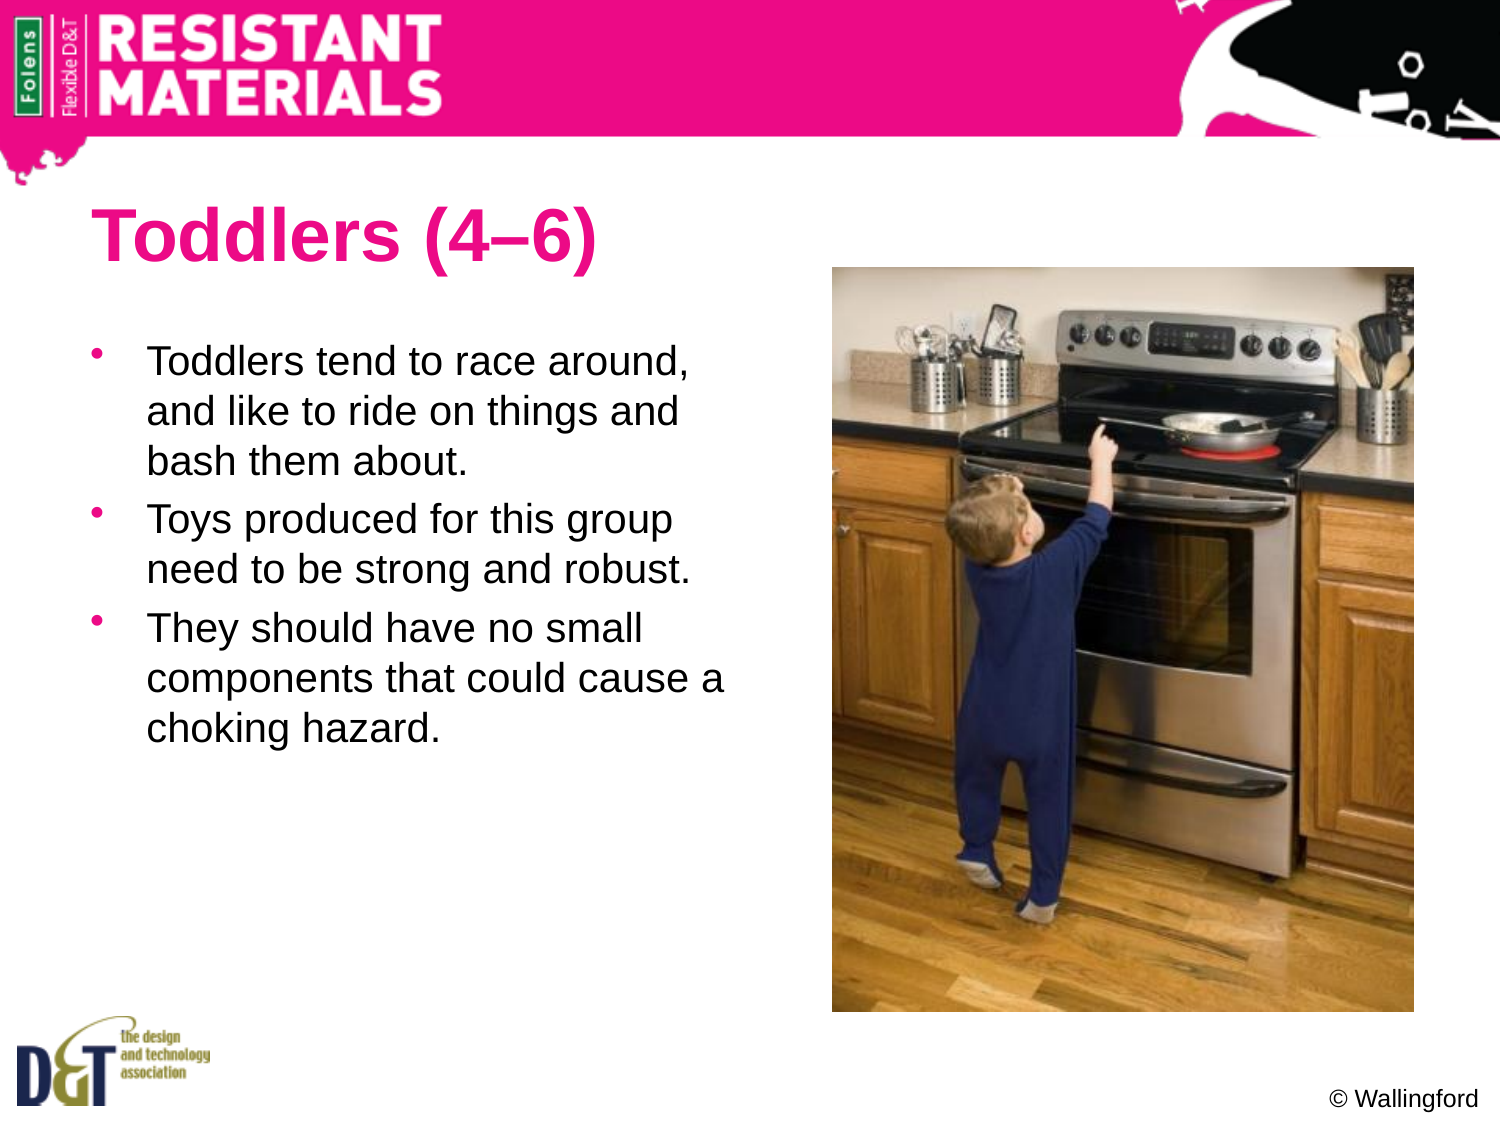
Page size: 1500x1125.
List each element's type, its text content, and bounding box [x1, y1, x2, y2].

footer © Wallingford [1257, 1074, 1495, 1125]
title Toddlers (4–6) [76, 160, 1427, 301]
picture [0, 0, 1500, 1125]
list Toddlers tend to race around, and like to ride on things and bash them about. Toys produced for this group need to be strong and robust. They should have no small components that could cause a choking hazard. [75, 326, 774, 1005]
